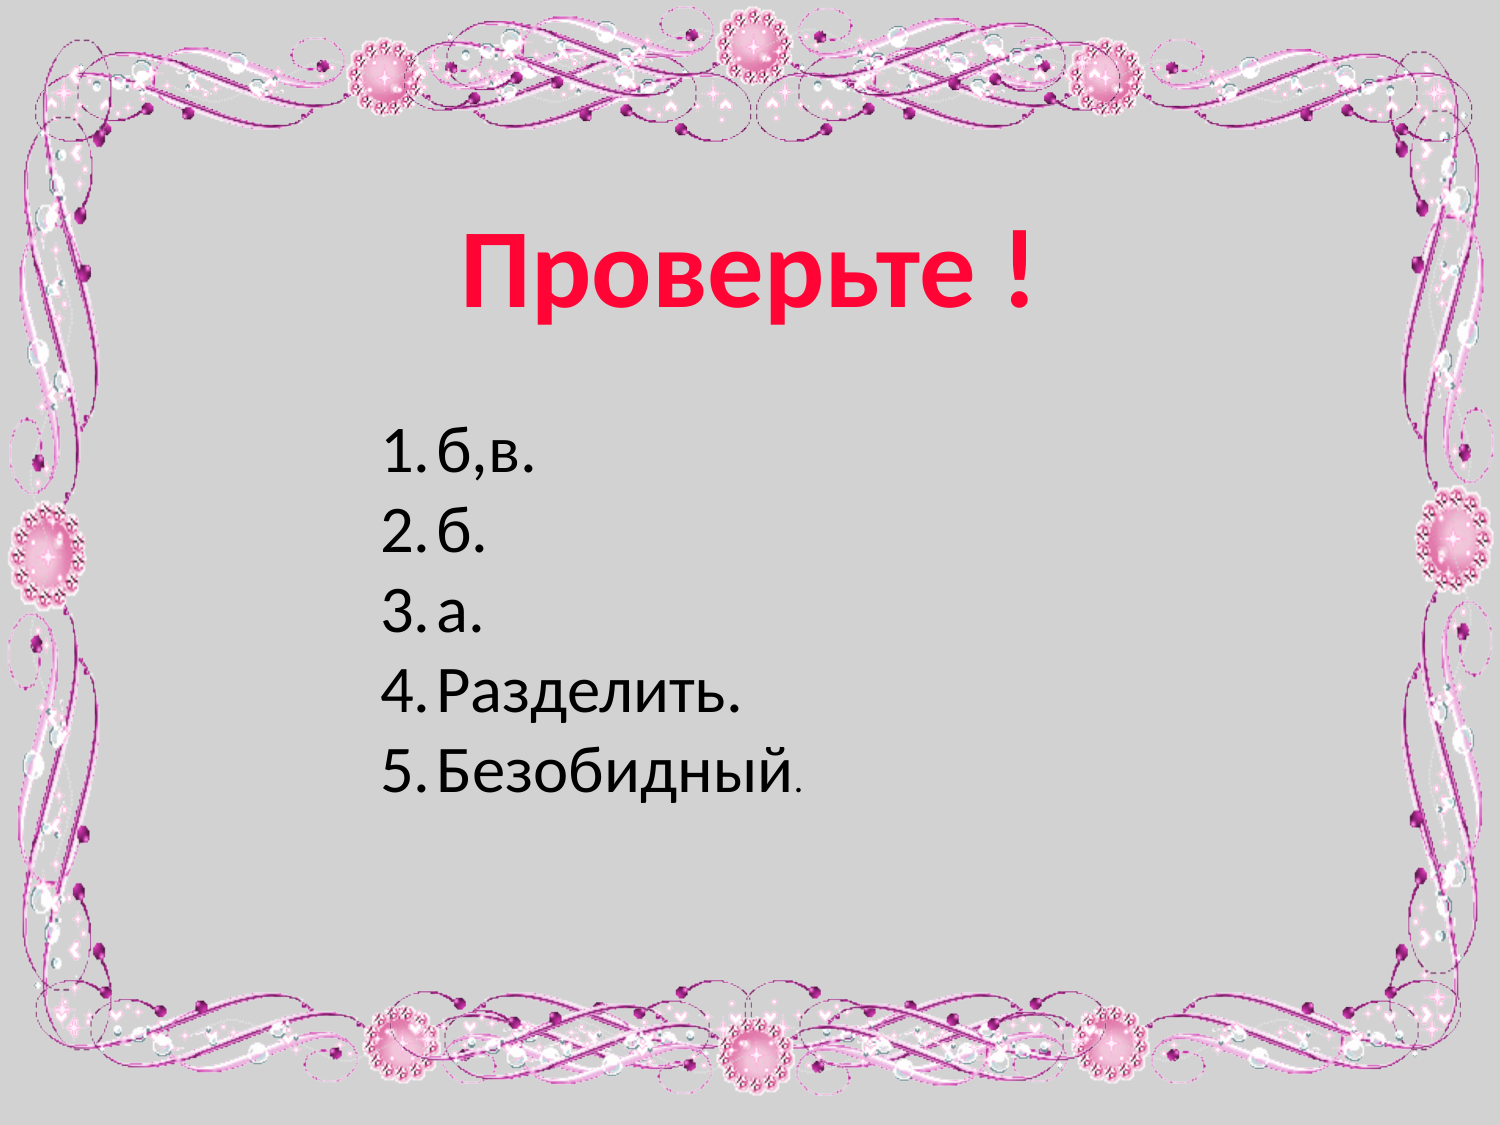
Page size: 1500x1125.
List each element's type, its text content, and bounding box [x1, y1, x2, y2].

picture [0, 0, 1500, 1103]
text_box б,в. б. а. Разделить. Безобидный. [365, 398, 819, 813]
text_box Проверьте ! [387, 187, 1113, 338]
